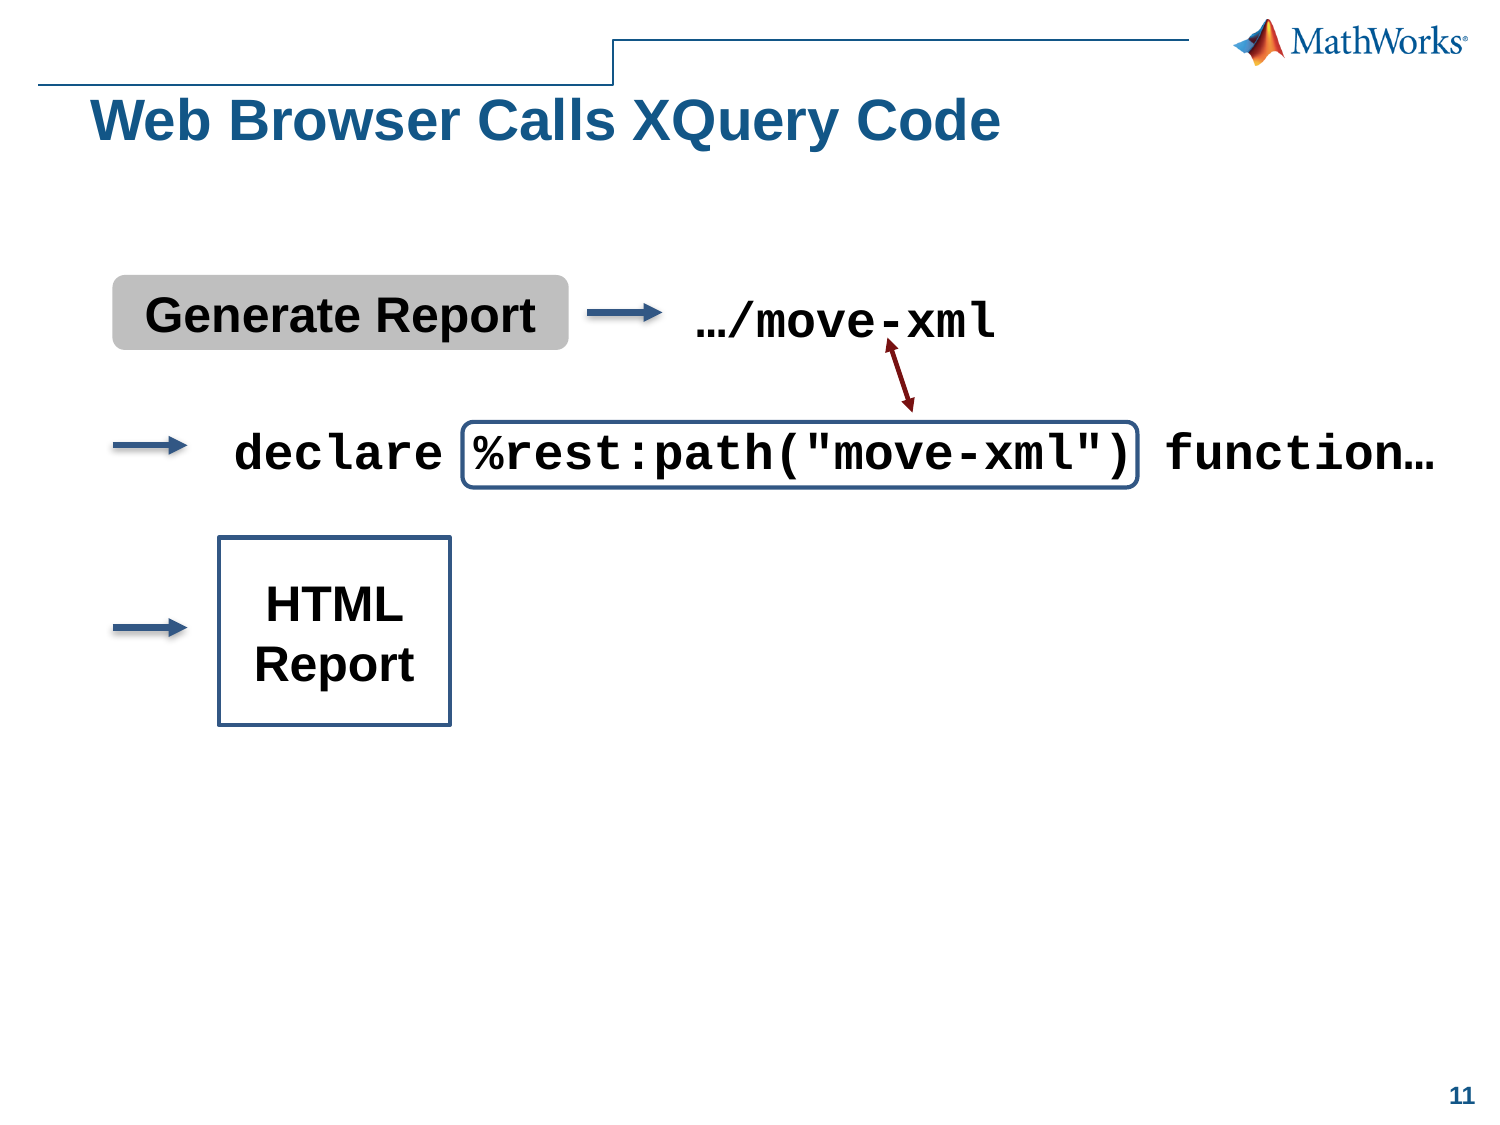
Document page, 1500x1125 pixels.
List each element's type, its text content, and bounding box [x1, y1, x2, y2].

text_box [887, 337, 913, 413]
text_box HTML Report [217, 535, 452, 727]
title Web Browser Calls XQuery Code [75, 75, 1400, 238]
text_box Generate Report [110, 272, 571, 353]
text_box [460, 419, 1140, 490]
text_box declare %rest:path("move-xml") function… [218, 412, 884, 488]
picture [1226, 7, 1483, 78]
text_box …/move-xml [681, 279, 1100, 355]
text_box declare %rest:path("move-xml") function… [914, 412, 1475, 488]
